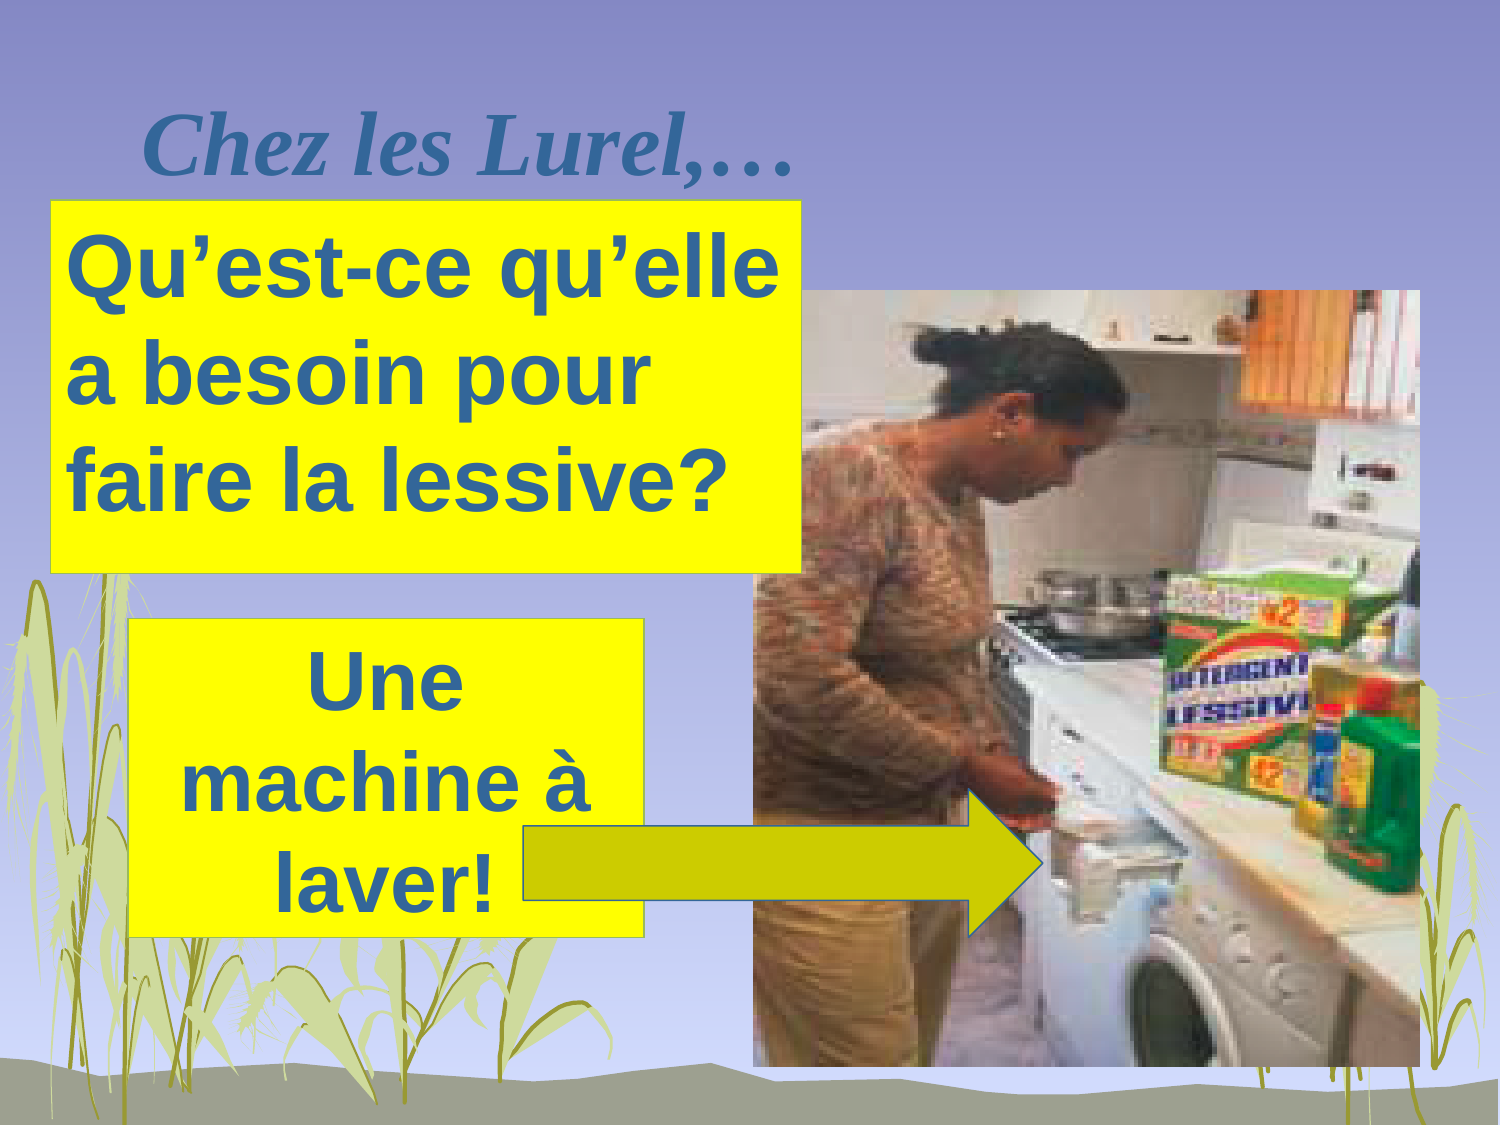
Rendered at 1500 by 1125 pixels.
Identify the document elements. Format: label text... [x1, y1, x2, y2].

picture [752, 290, 1420, 1068]
text_box [523, 825, 747, 901]
subtitle Une machine à laver! [127, 618, 645, 938]
title Chez les Lurel,… [126, 37, 1371, 241]
text_box Qu’est-ce qu’elle a besoin pour faire la lessive? [50, 199, 802, 574]
